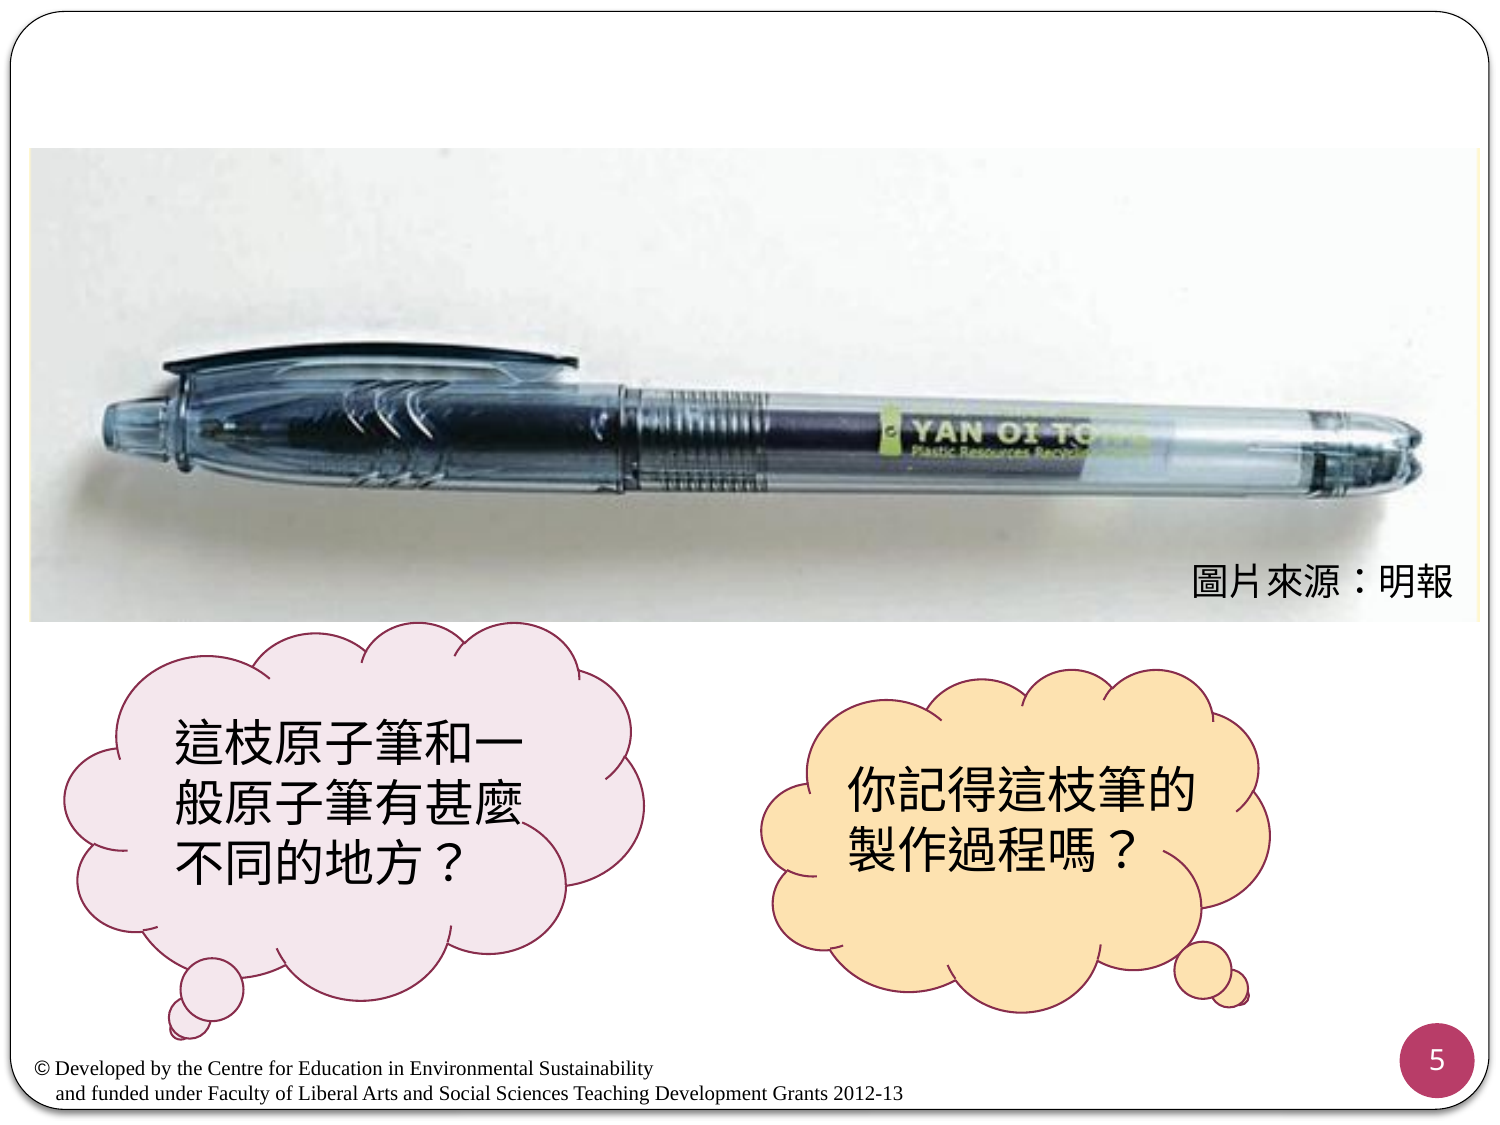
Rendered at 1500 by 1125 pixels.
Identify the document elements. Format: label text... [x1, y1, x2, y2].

text_box © Developed by the Centre for Education in Environmental Sustainability and funded under Faculty of Liberal Arts and Social Sciences Teaching Development Grants 2012-13 [19, 1047, 924, 1112]
text_box 這枝原子筆和一般原子筆有甚麼不同的地方？ [159, 704, 561, 899]
text_box [63, 630, 646, 1041]
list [29, 148, 1480, 622]
text_box 你記得這枝筆的製作過程嗎？ [832, 751, 1235, 887]
text_box [760, 668, 1271, 1014]
slide_number 5 [1399, 1023, 1475, 1099]
